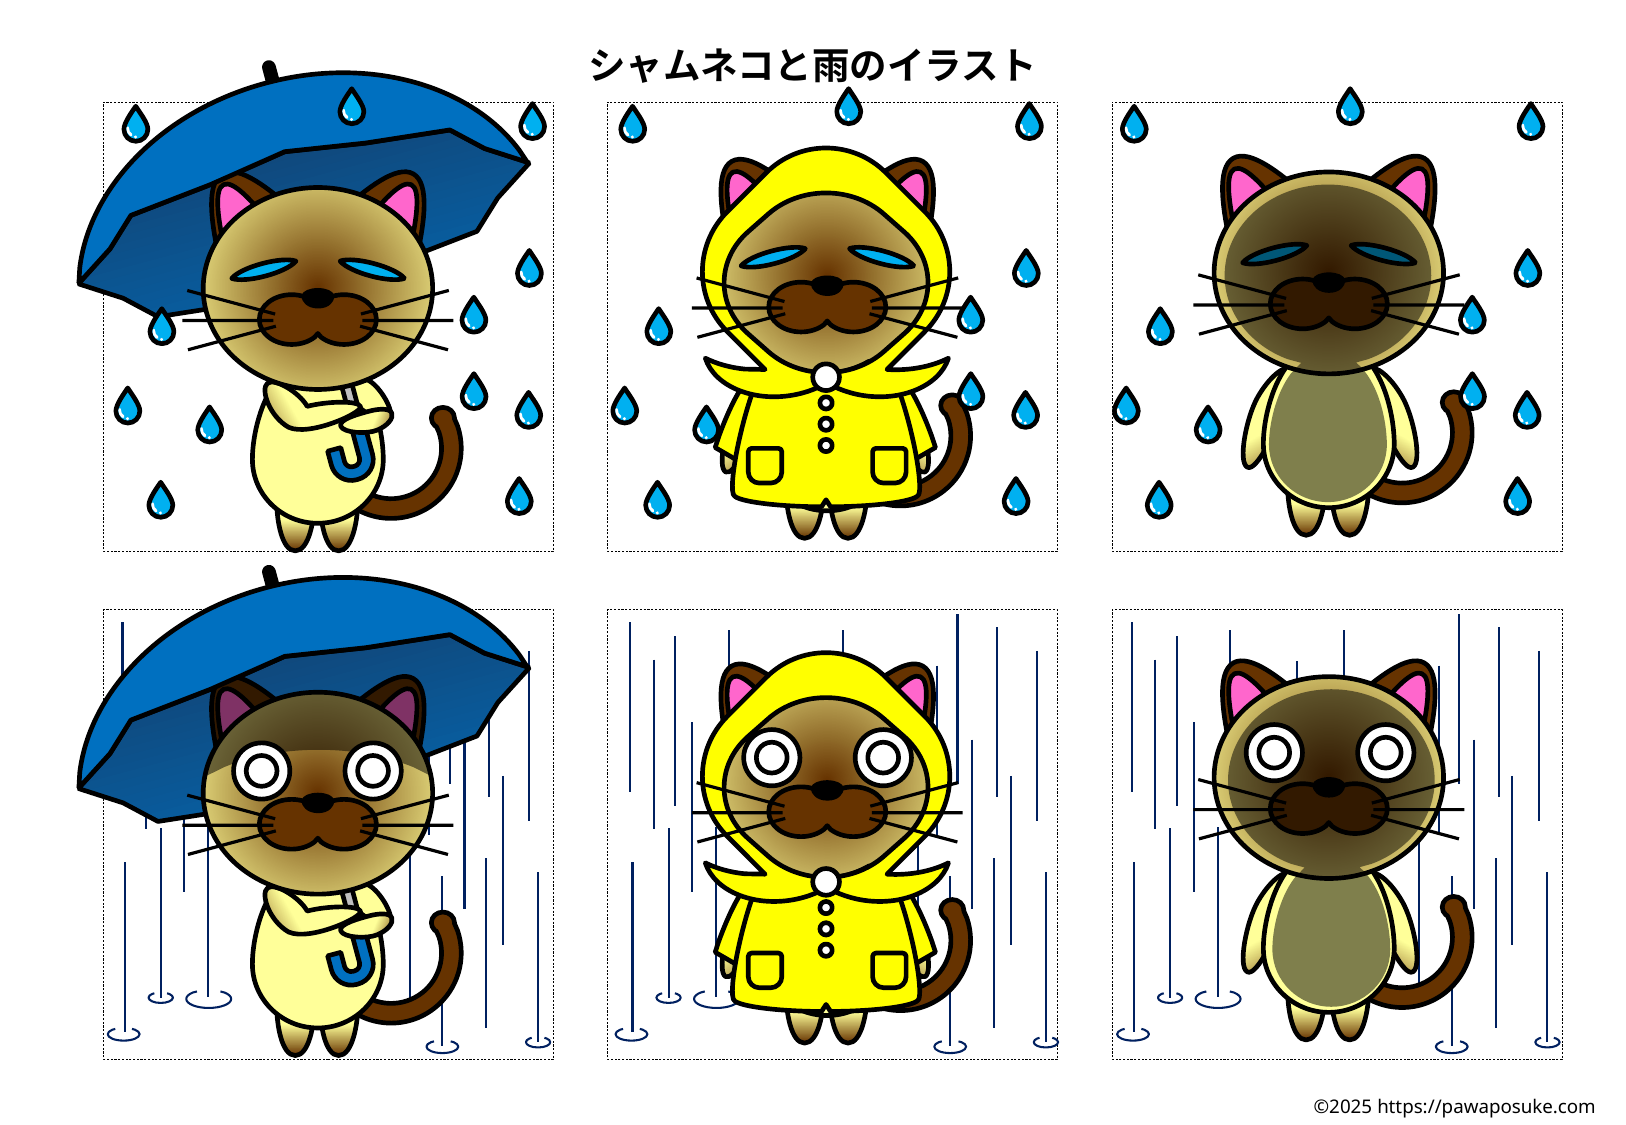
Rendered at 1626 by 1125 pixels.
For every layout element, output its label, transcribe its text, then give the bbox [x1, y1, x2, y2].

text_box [70, 566, 551, 1056]
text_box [1114, 88, 1544, 536]
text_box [612, 88, 1042, 539]
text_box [615, 613, 1059, 1054]
text_box シャムネコと雨のイラスト [573, 34, 1052, 95]
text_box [70, 61, 545, 552]
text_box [1116, 613, 1560, 1054]
